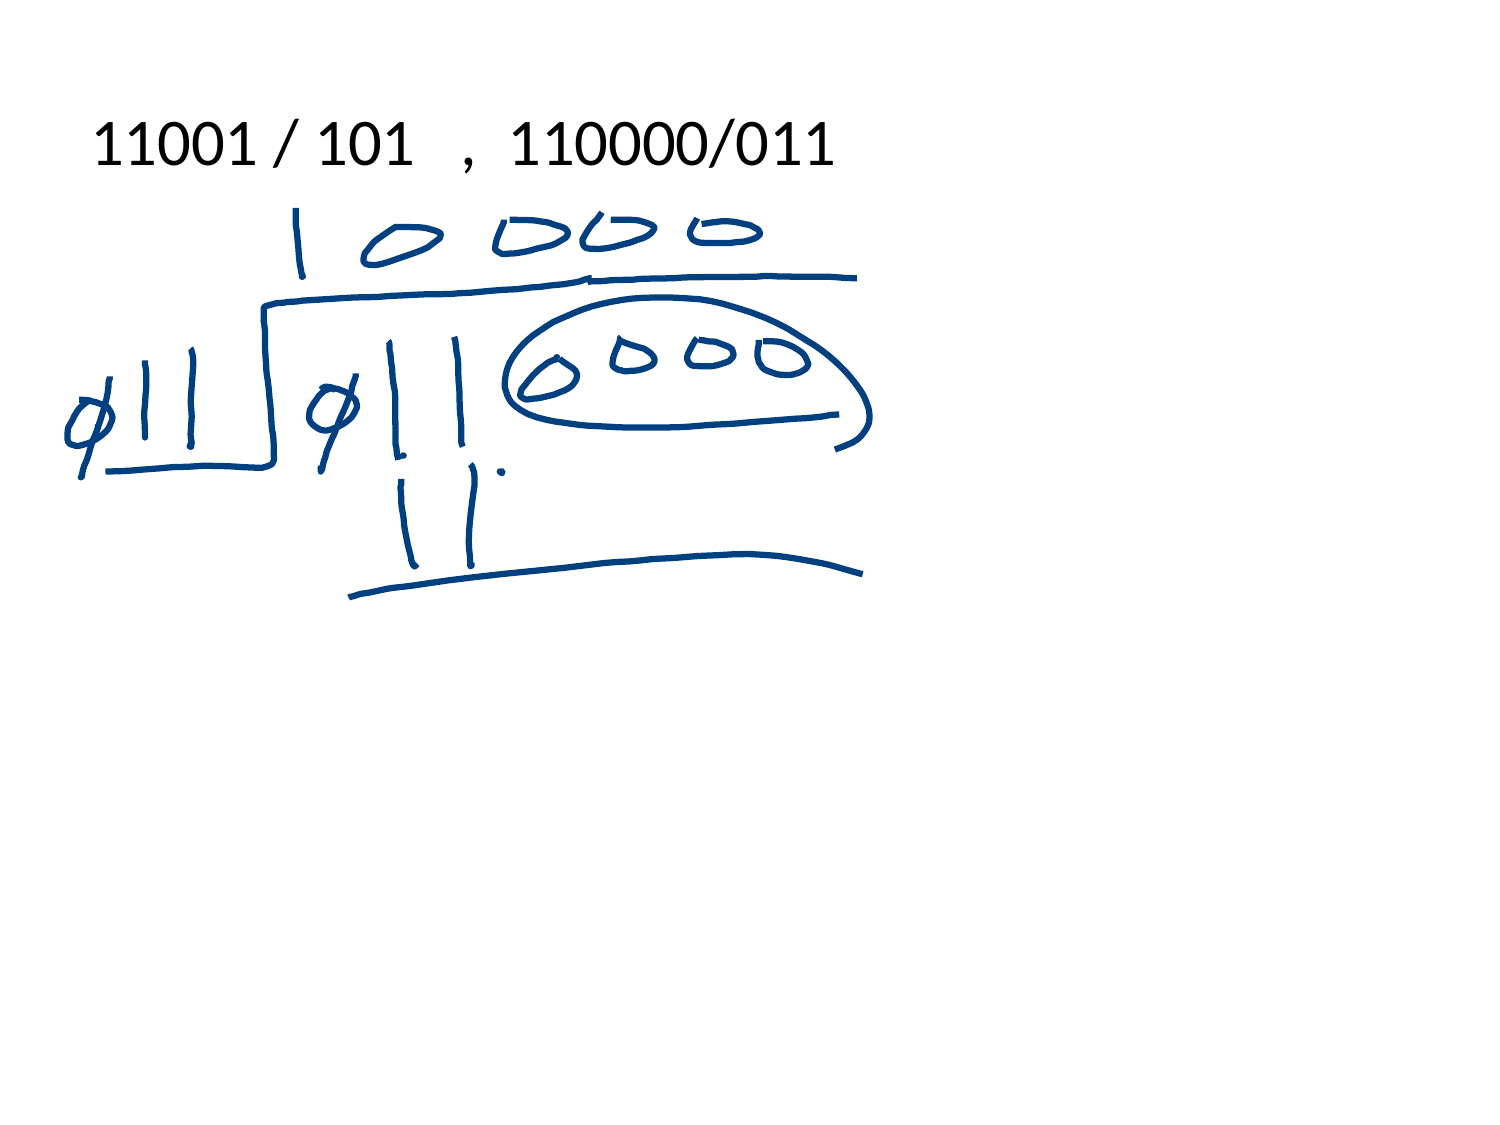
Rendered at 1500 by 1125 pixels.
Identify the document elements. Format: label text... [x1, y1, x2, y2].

text_box [494, 218, 569, 255]
text_box [387, 340, 400, 461]
text_box [399, 478, 418, 568]
text_box [453, 336, 464, 447]
text_box [143, 360, 148, 439]
title 11001 / 101 , 110000/011 [75, 45, 1425, 233]
text_box [320, 373, 357, 473]
text_box [188, 348, 194, 448]
text_box [468, 463, 476, 567]
text_box [66, 399, 101, 447]
text_box [689, 217, 761, 244]
text_box [338, 395, 358, 428]
text_box [308, 386, 348, 432]
text_box [80, 376, 111, 478]
text_box [587, 275, 857, 284]
text_box [503, 296, 871, 451]
text_box [94, 405, 114, 442]
text_box [105, 277, 592, 473]
text_box [362, 226, 442, 266]
text_box [581, 211, 656, 250]
text_box [295, 207, 304, 278]
text_box [348, 553, 863, 599]
